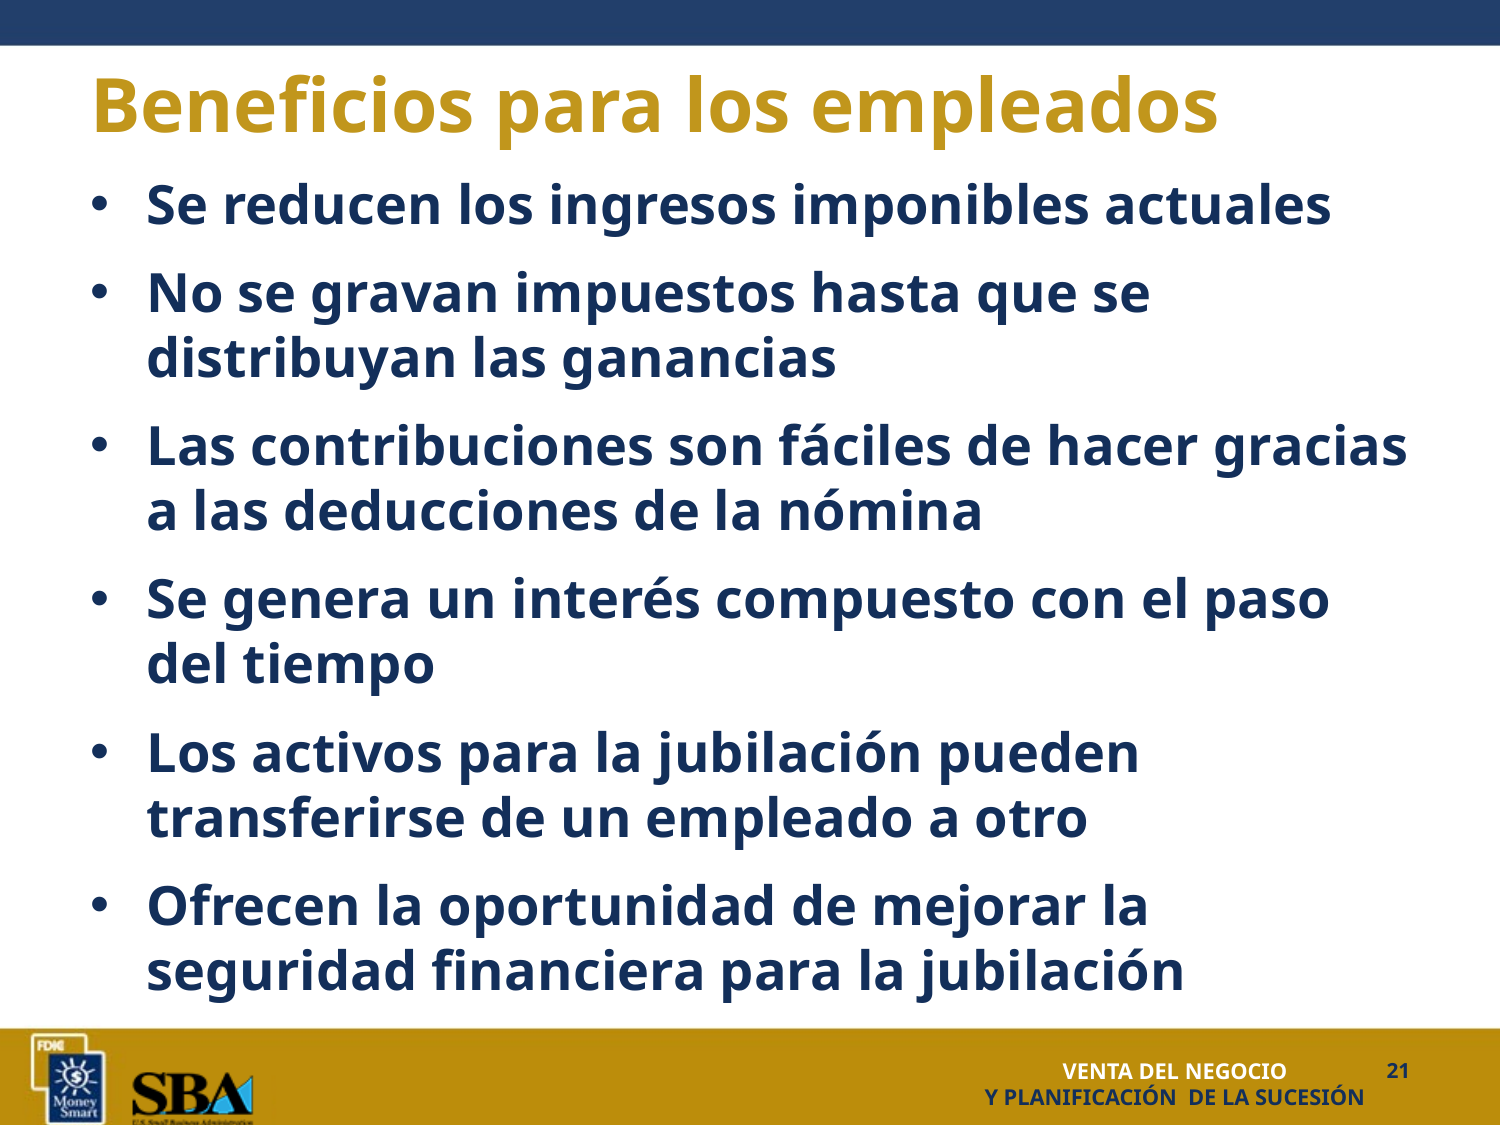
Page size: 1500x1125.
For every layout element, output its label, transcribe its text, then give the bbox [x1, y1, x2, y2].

picture [0, 0, 1500, 1125]
list Se reducen los ingresos imponibles actuales No se gravan impuestos hasta que se distribuyan las ganancias Las contribuciones son fáciles de hacer gracias a las deducciones de la nómina Se genera un interés compuesto con el paso del tiempo Los activos para la jubilación pueden transferirse de un empleado a otro Ofrecen la oportunidad de mejorar la seguridad financiera para la jubilación [74, 162, 1426, 863]
title Beneficios para los empleados [74, 49, 1426, 151]
